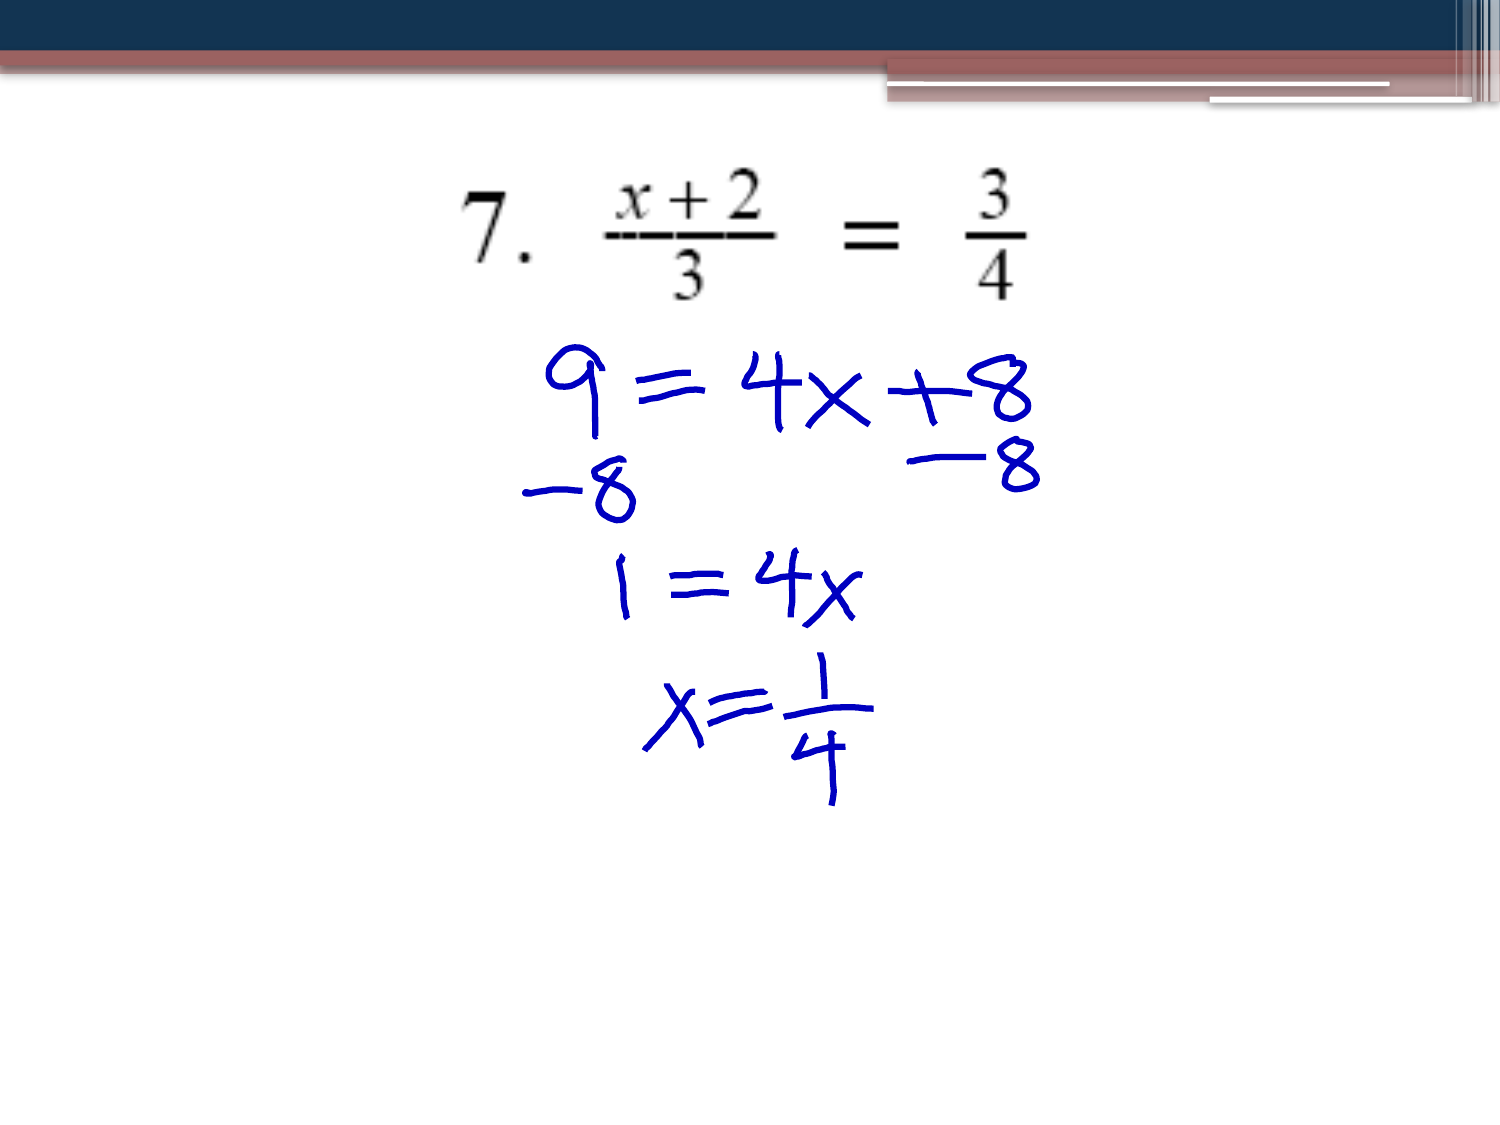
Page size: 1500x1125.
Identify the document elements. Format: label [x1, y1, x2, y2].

text_box [669, 572, 724, 578]
text_box [829, 732, 835, 806]
text_box [638, 388, 706, 402]
text_box [835, 399, 870, 426]
text_box [643, 691, 696, 752]
text_box [781, 370, 802, 384]
text_box [708, 690, 767, 704]
text_box [916, 370, 937, 426]
text_box [593, 457, 634, 521]
text_box [548, 349, 603, 438]
text_box [681, 707, 703, 748]
text_box [908, 456, 987, 464]
text_box [999, 438, 1038, 490]
text_box [925, 390, 973, 395]
text_box [969, 356, 1029, 420]
text_box [777, 353, 783, 431]
text_box [806, 374, 862, 428]
text_box [796, 569, 812, 578]
text_box [804, 573, 863, 628]
text_box [834, 743, 846, 748]
text_box [838, 597, 855, 620]
text_box [819, 652, 826, 699]
text_box [743, 353, 778, 388]
text_box [524, 488, 583, 495]
text_box [822, 571, 836, 594]
text_box [790, 549, 799, 618]
text_box [666, 683, 681, 705]
text_box [793, 734, 830, 758]
text_box [757, 553, 791, 582]
text_box [707, 705, 773, 725]
text_box [671, 591, 729, 596]
text_box [783, 706, 874, 718]
text_box [635, 371, 691, 382]
text_box [808, 374, 835, 398]
text_box [618, 554, 629, 620]
picture [429, 112, 1071, 338]
